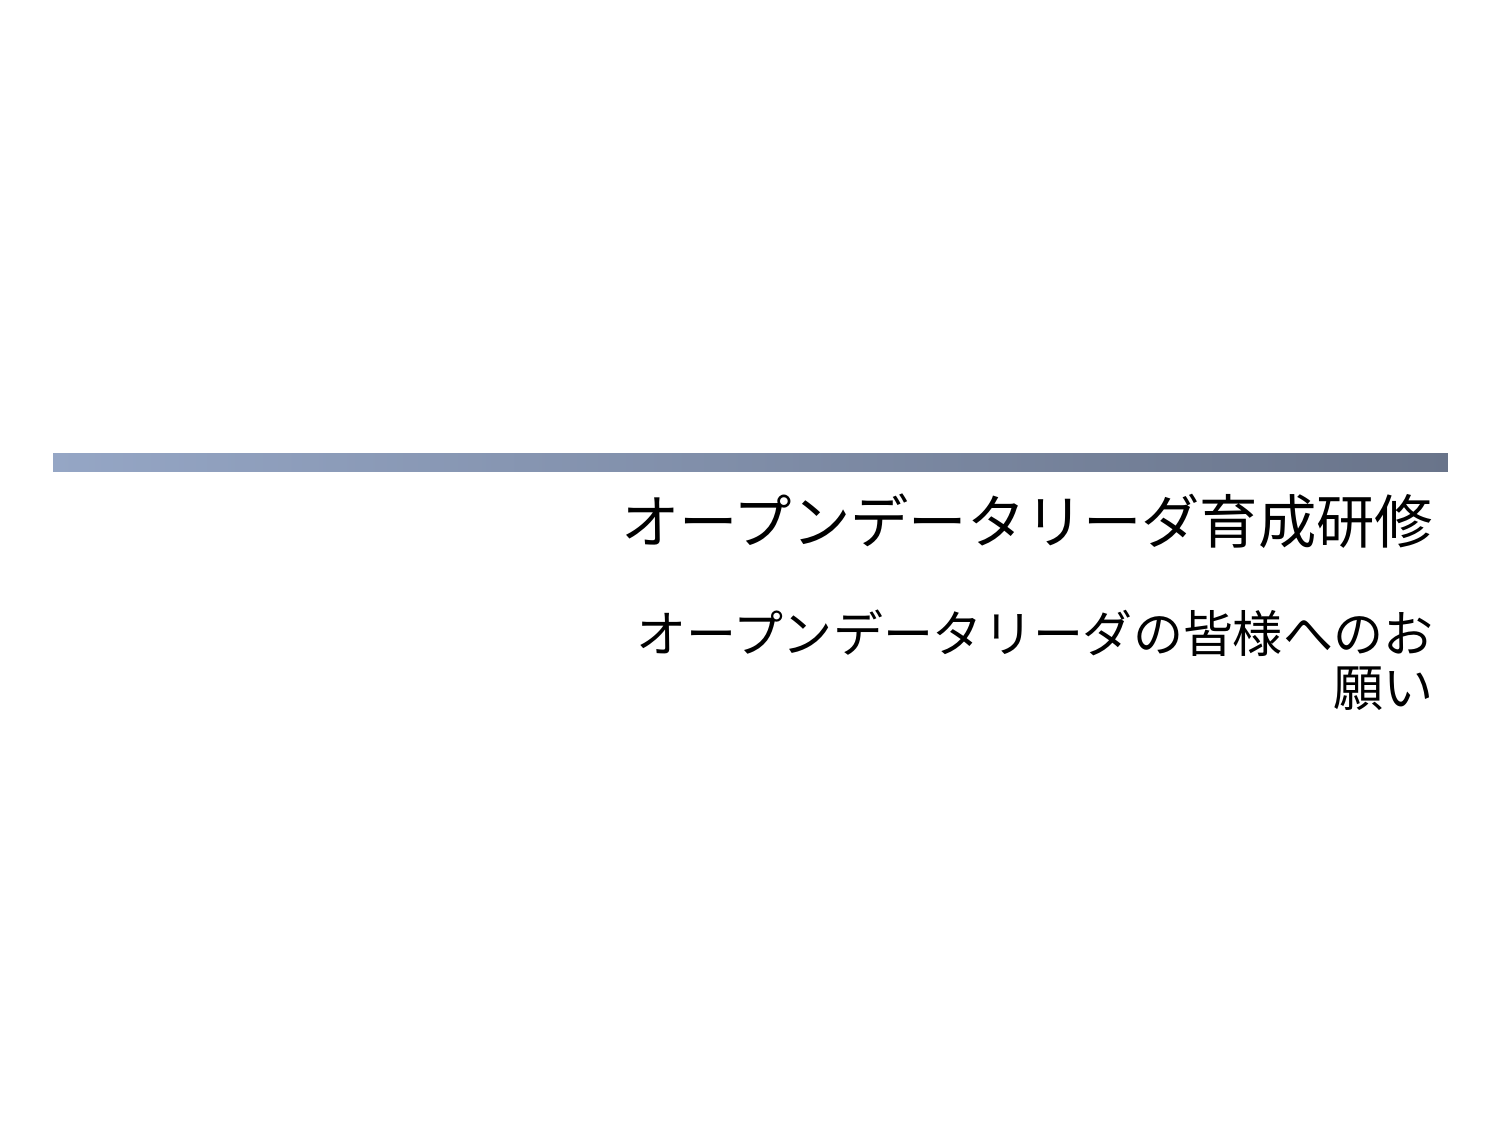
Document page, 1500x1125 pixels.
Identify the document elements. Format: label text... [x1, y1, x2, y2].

subtitle オープンデータリーダの皆様へのお願い [573, 601, 1449, 940]
title オープンデータリーダ育成研修 [573, 480, 1449, 570]
